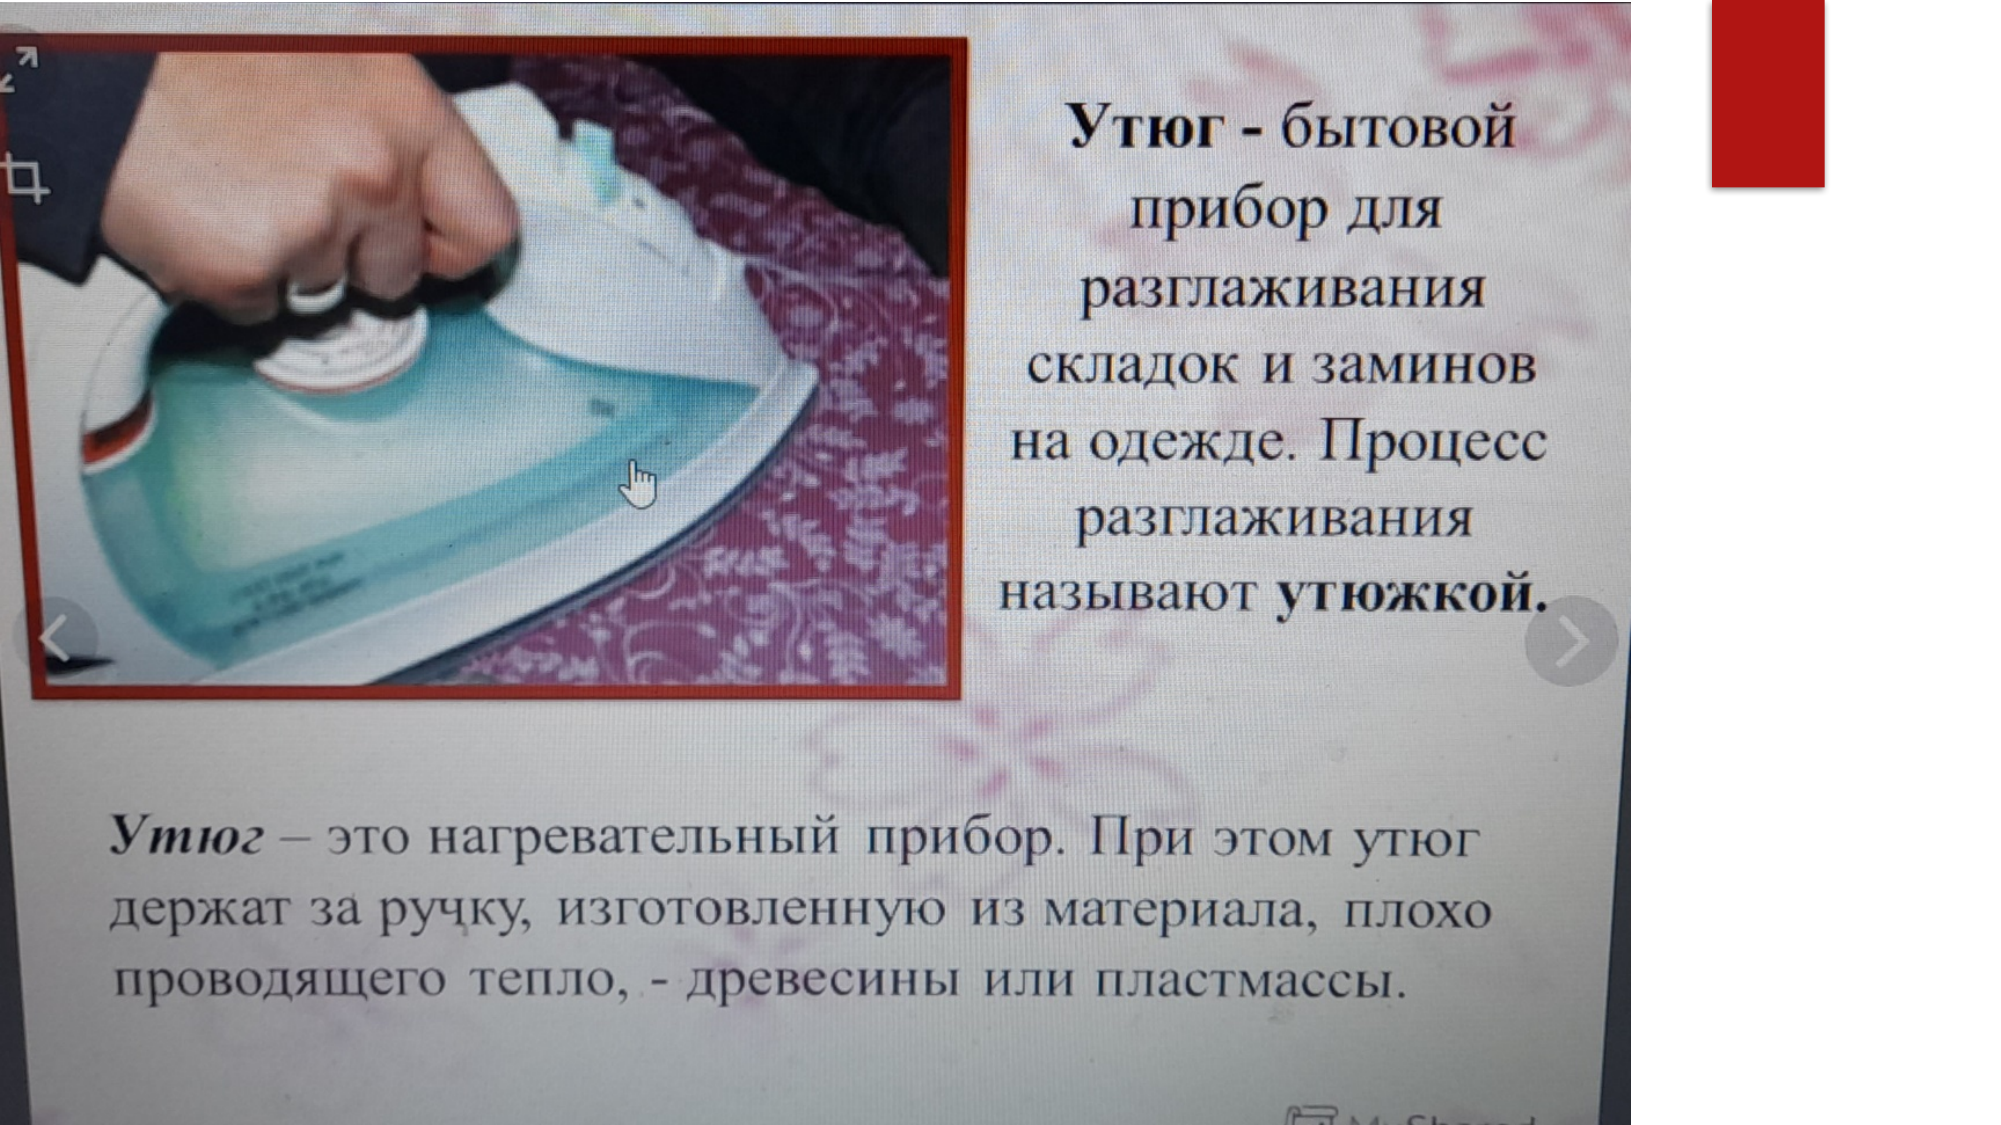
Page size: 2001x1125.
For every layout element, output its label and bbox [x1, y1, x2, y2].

list [0, 2, 1632, 1125]
